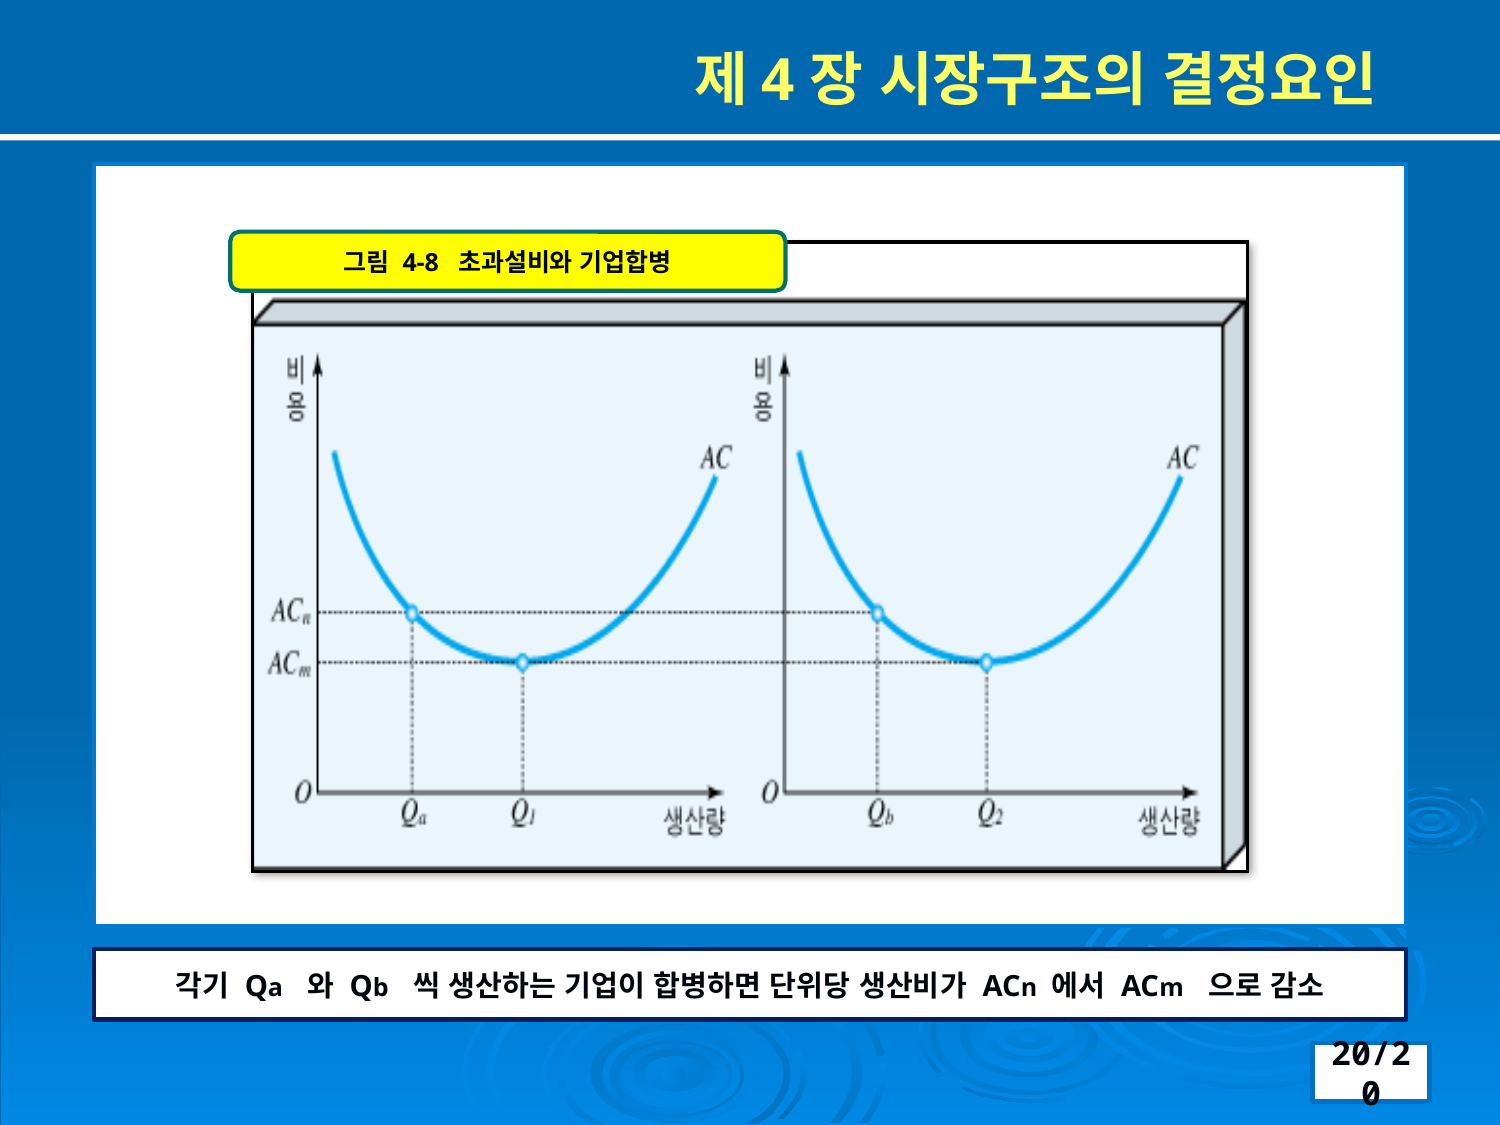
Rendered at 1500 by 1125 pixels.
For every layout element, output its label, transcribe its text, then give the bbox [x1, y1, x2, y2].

text_box 제4장 시장구조의 결정요인 [679, 35, 1455, 120]
picture [253, 243, 1247, 870]
text_box 그림 4-8 초과설비와 기업합병 [228, 229, 788, 293]
text_box 20/20 [1310, 1041, 1432, 1104]
text_box [92, 162, 1408, 928]
text_box 각기 Qa 와 Qb 씩 생산하는 기업이 합병하면 단위당 생산비가 ACn 에서 ACm 으로 감소 [92, 947, 1408, 1022]
